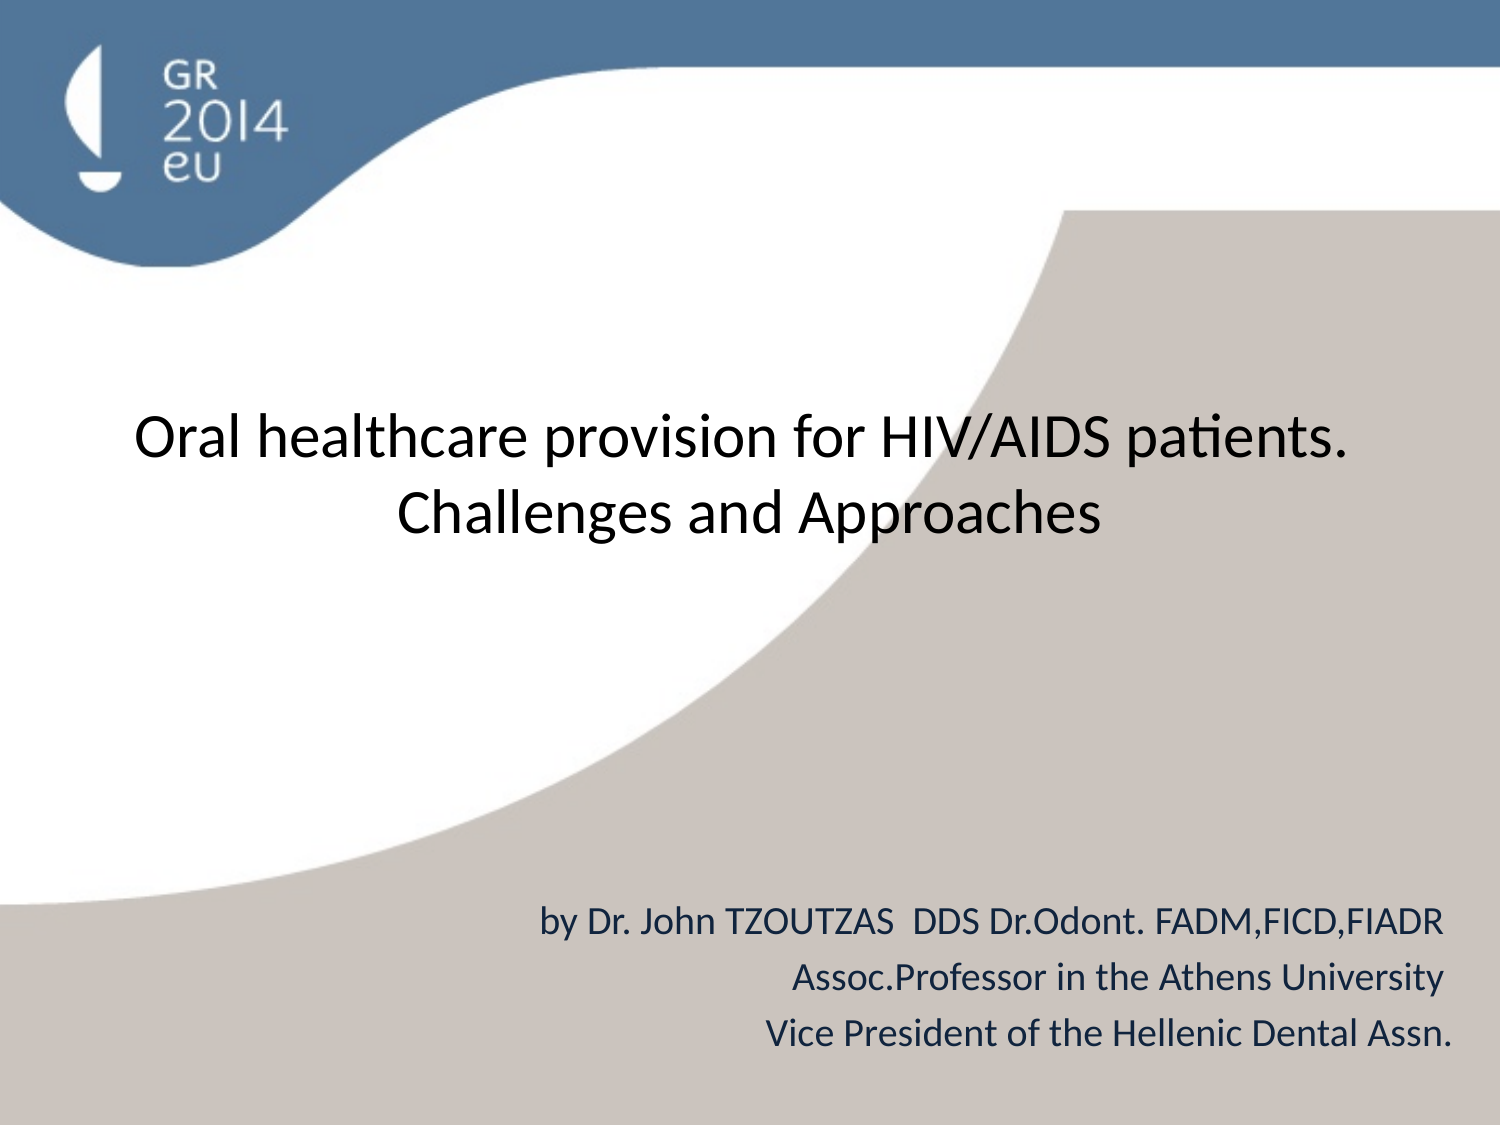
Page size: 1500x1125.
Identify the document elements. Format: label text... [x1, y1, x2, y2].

title Oral healthcare provision for HIV/AIDS patients. Challenges and Approaches [112, 349, 1388, 591]
subtitle by Dr. John TZOUTZAS DDS Dr.Odont. FADM,FICD,FIADR Assoc.Professor in the Athens University Vice President of the Hellenic Dental Assn. [419, 775, 1470, 1063]
